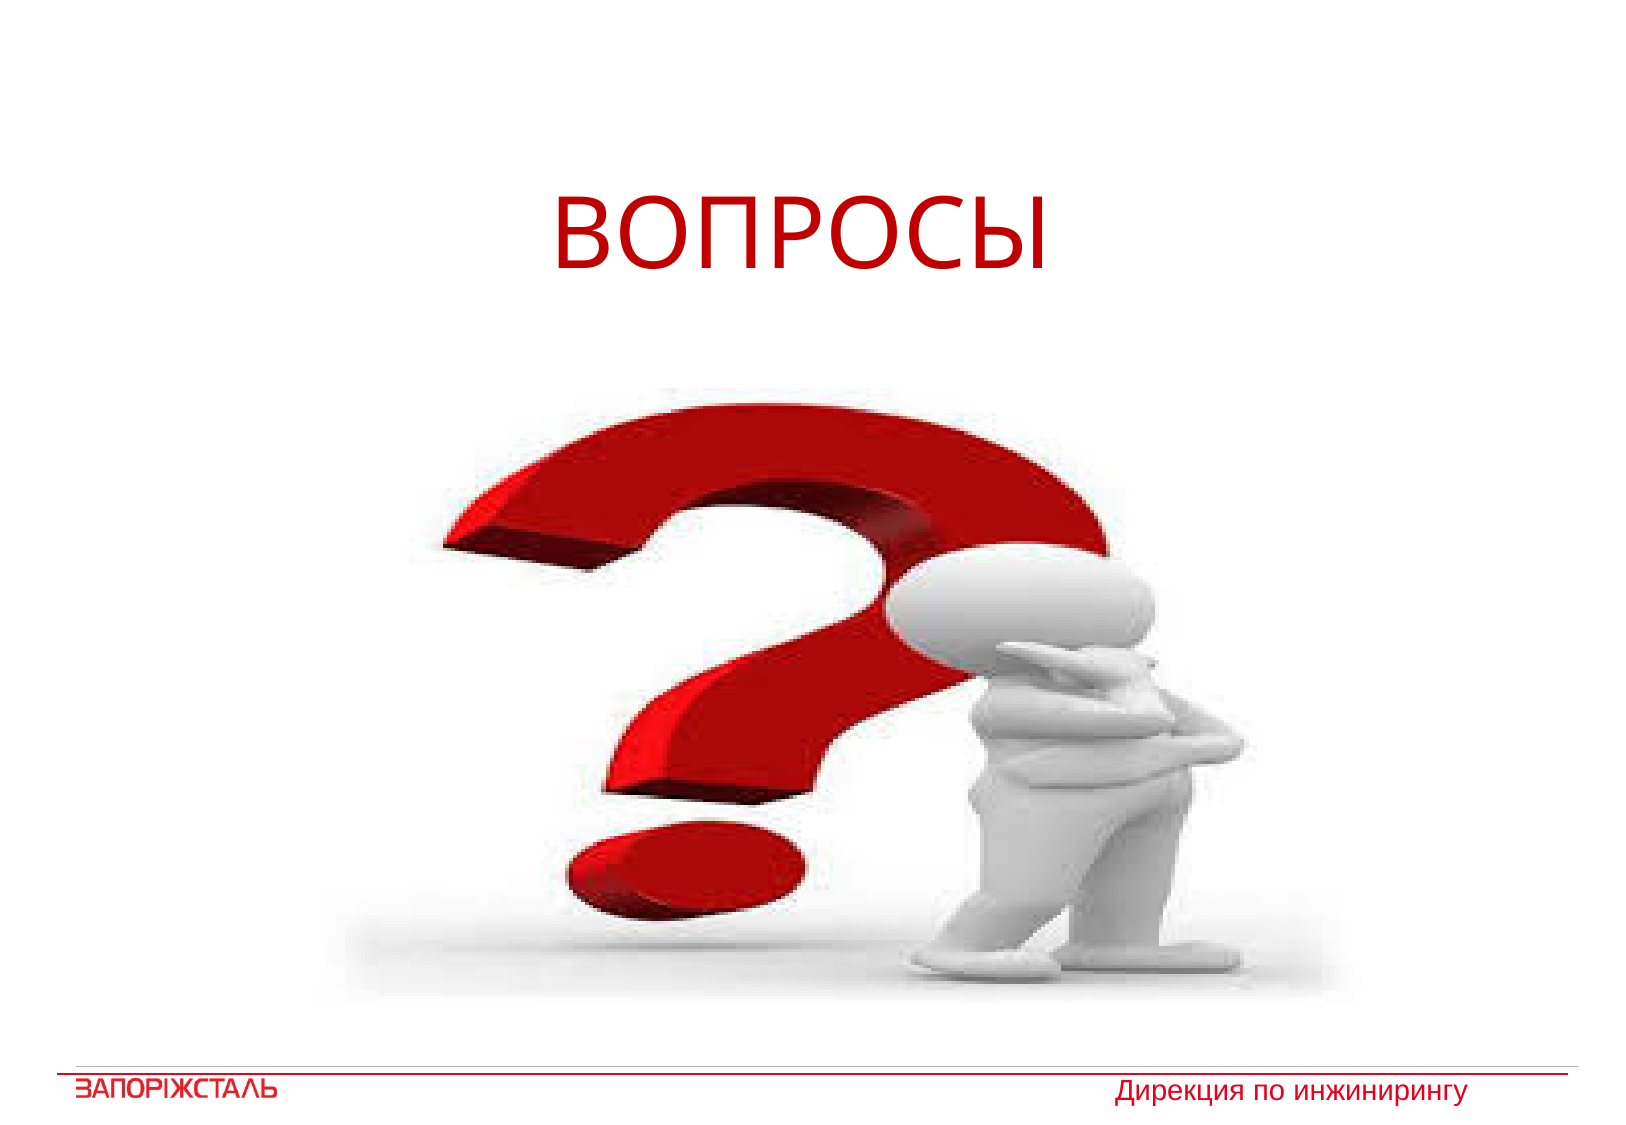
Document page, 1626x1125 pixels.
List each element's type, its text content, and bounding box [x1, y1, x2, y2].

picture [76, 1078, 277, 1098]
subtitle ВОПРОСЫ [534, 161, 1625, 339]
picture [313, 388, 1363, 1003]
